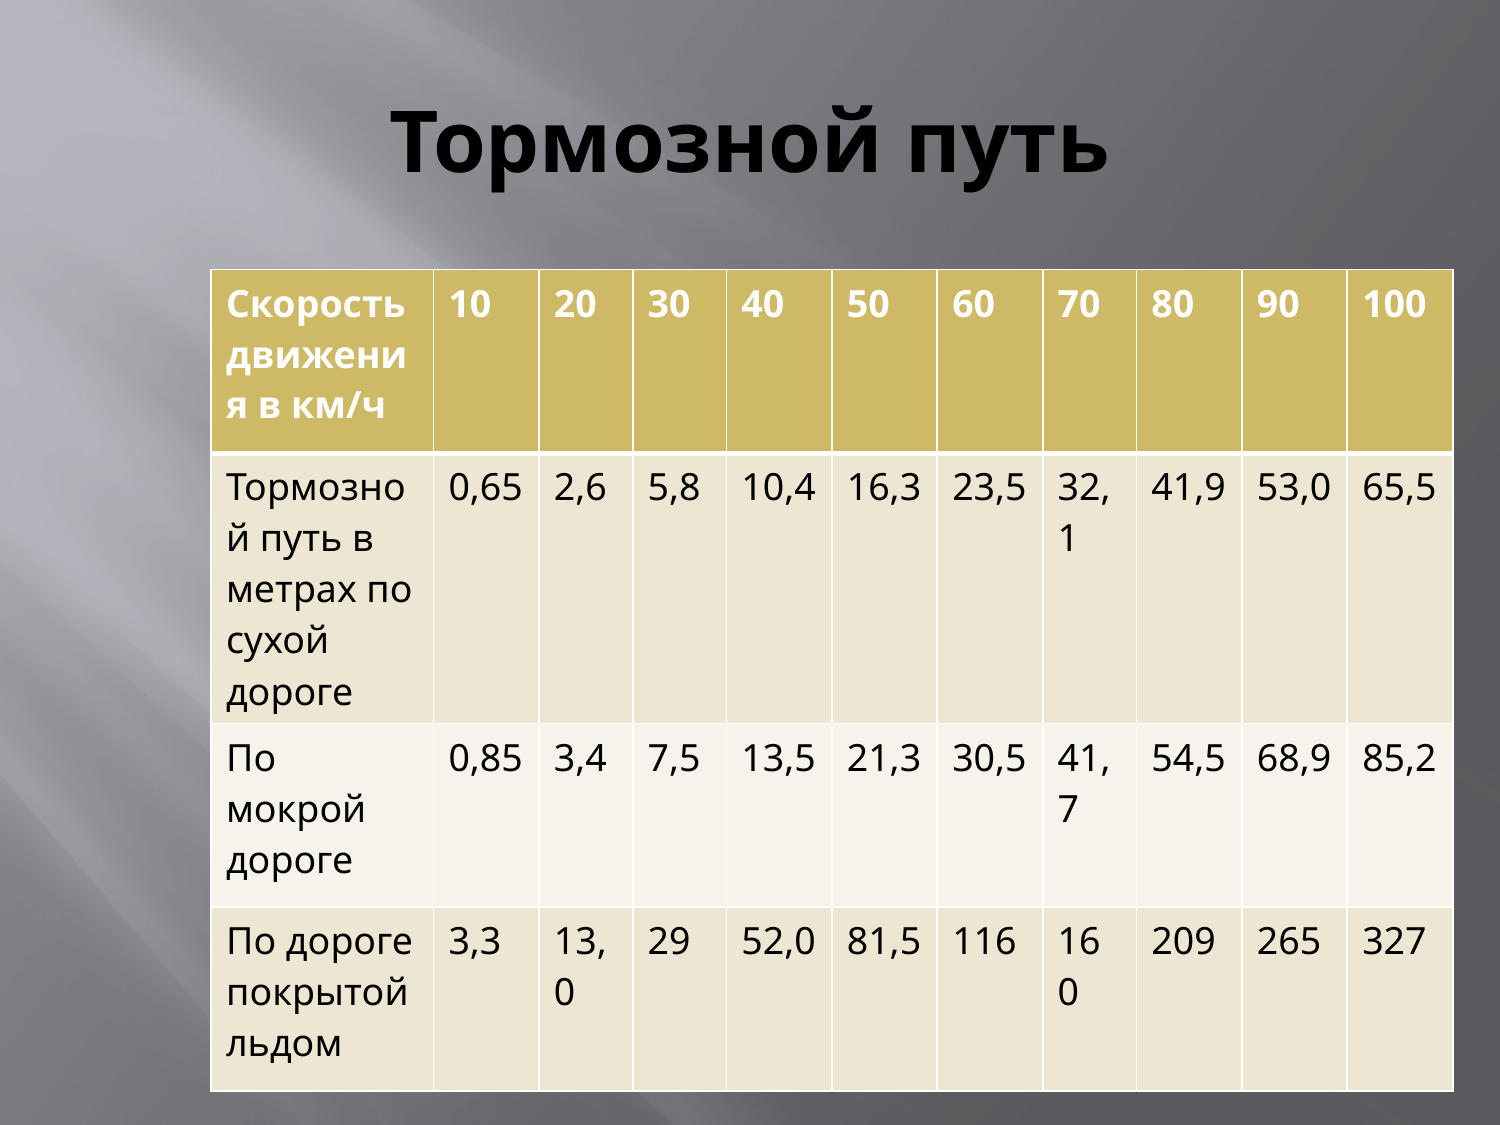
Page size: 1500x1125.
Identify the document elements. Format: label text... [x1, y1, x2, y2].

table_cell 53,0 [1243, 456, 1346, 723]
table_cell 116 [938, 908, 1042, 1090]
table_cell 3,3 [434, 908, 538, 1090]
table_cell 10,4 [727, 456, 831, 723]
table_cell 30,5 [938, 724, 1042, 906]
table_cell 29 [634, 908, 726, 1090]
table_header 80 [1137, 270, 1241, 451]
table_cell 0,85 [434, 724, 538, 906]
table_cell 265 [1243, 908, 1346, 1090]
table_cell 21,3 [833, 724, 936, 906]
table_cell Тормозной путь в метрах по сухой дороге [212, 456, 433, 723]
table_cell 52,0 [727, 908, 831, 1090]
table_header 70 [1044, 270, 1136, 451]
table_cell 54,5 [1137, 724, 1241, 906]
table_header Скорость движения в км/ч [212, 270, 433, 451]
table_cell 23,5 [938, 456, 1042, 723]
table_header 20 [540, 270, 632, 451]
table_header 60 [938, 270, 1042, 451]
table_header 40 [727, 270, 831, 451]
table_cell 16,3 [833, 456, 936, 723]
table_cell 327 [1348, 908, 1452, 1090]
table_cell 5,8 [634, 456, 726, 723]
table_header 30 [634, 270, 726, 451]
table_cell 13,0 [540, 908, 632, 1090]
table_cell 209 [1137, 908, 1241, 1090]
table_cell 41,9 [1137, 456, 1241, 723]
table_cell 7,5 [634, 724, 726, 906]
table_cell По мокрой дороге [212, 724, 433, 906]
table_cell 160 [1044, 908, 1136, 1090]
table_header 10 [434, 270, 538, 451]
table_cell 0,65 [434, 456, 538, 723]
table_header 50 [833, 270, 936, 451]
table_cell 32,1 [1044, 456, 1136, 723]
table_cell По дороге покрытой льдом [212, 908, 433, 1090]
table_cell 13,5 [727, 724, 831, 906]
table_cell 65,5 [1348, 456, 1452, 723]
table_cell 85,2 [1348, 724, 1452, 906]
table_cell 68,9 [1243, 724, 1346, 906]
table_header 90 [1243, 270, 1346, 451]
table_cell 81,5 [833, 908, 936, 1090]
table_cell 3,4 [540, 724, 632, 906]
table_cell 41,7 [1044, 724, 1136, 906]
table_header 100 [1348, 270, 1452, 451]
table_cell 2,6 [540, 456, 632, 723]
title Тормозной путь [75, 45, 1425, 233]
